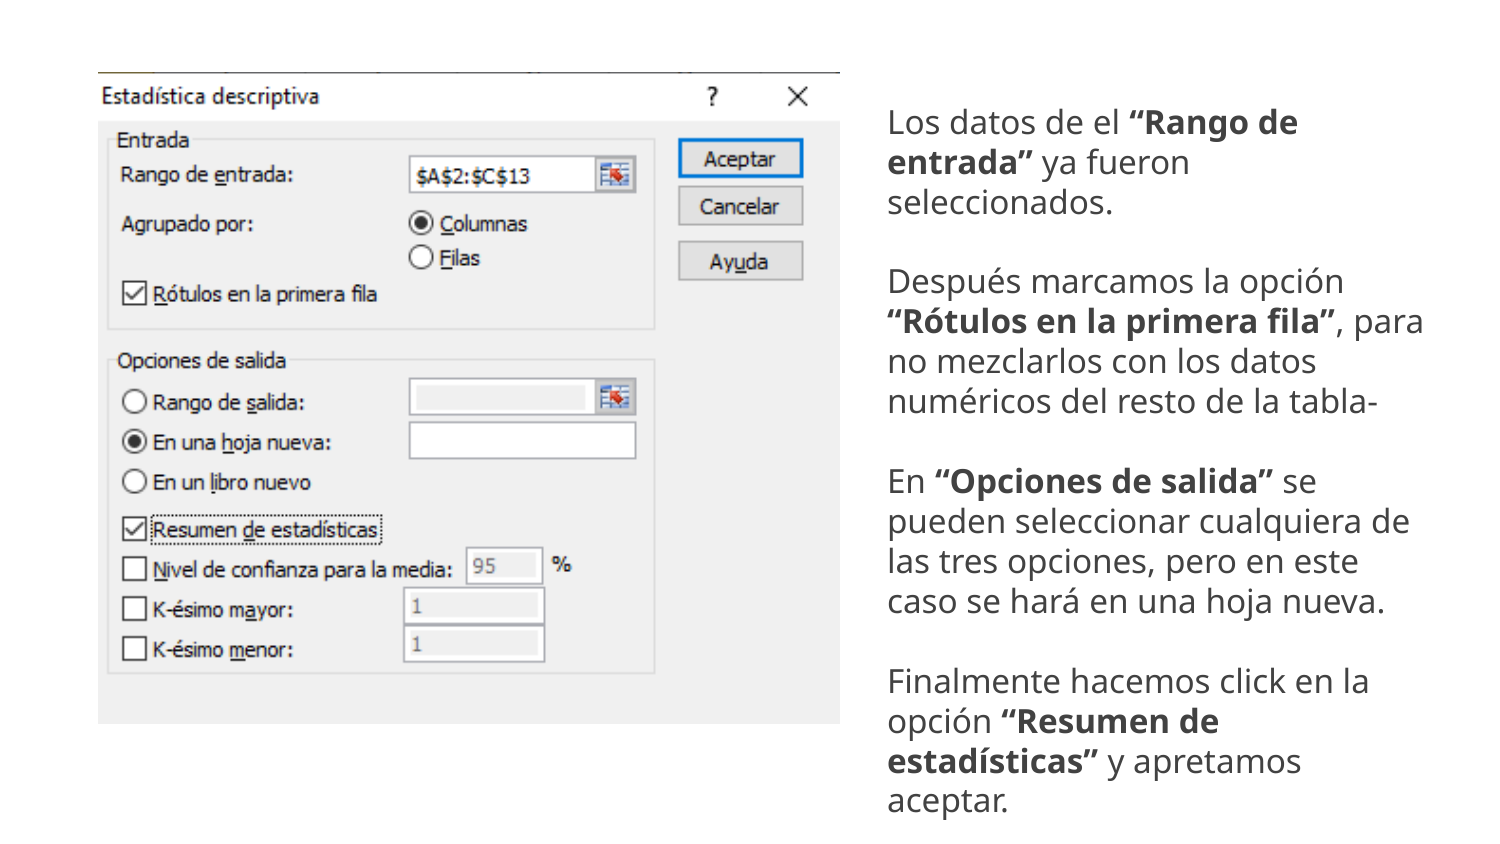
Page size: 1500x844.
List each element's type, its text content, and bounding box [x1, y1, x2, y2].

picture [97, 72, 840, 724]
title Los datos de el “Rango de entrada” ya fueron seleccionados. Después marcamos la opción “Rótulos en la primera fila”, para no mezclarlos con los datos numéricos del resto de la tabla- En “Opciones de salida” se pueden seleccionar cualquiera de las tres opciones, pero en este caso se hará en una hoja nueva. Finalmente hacemos click en la opción “Resumen de estadísticas” y apretamos aceptar. [872, 85, 1442, 806]
